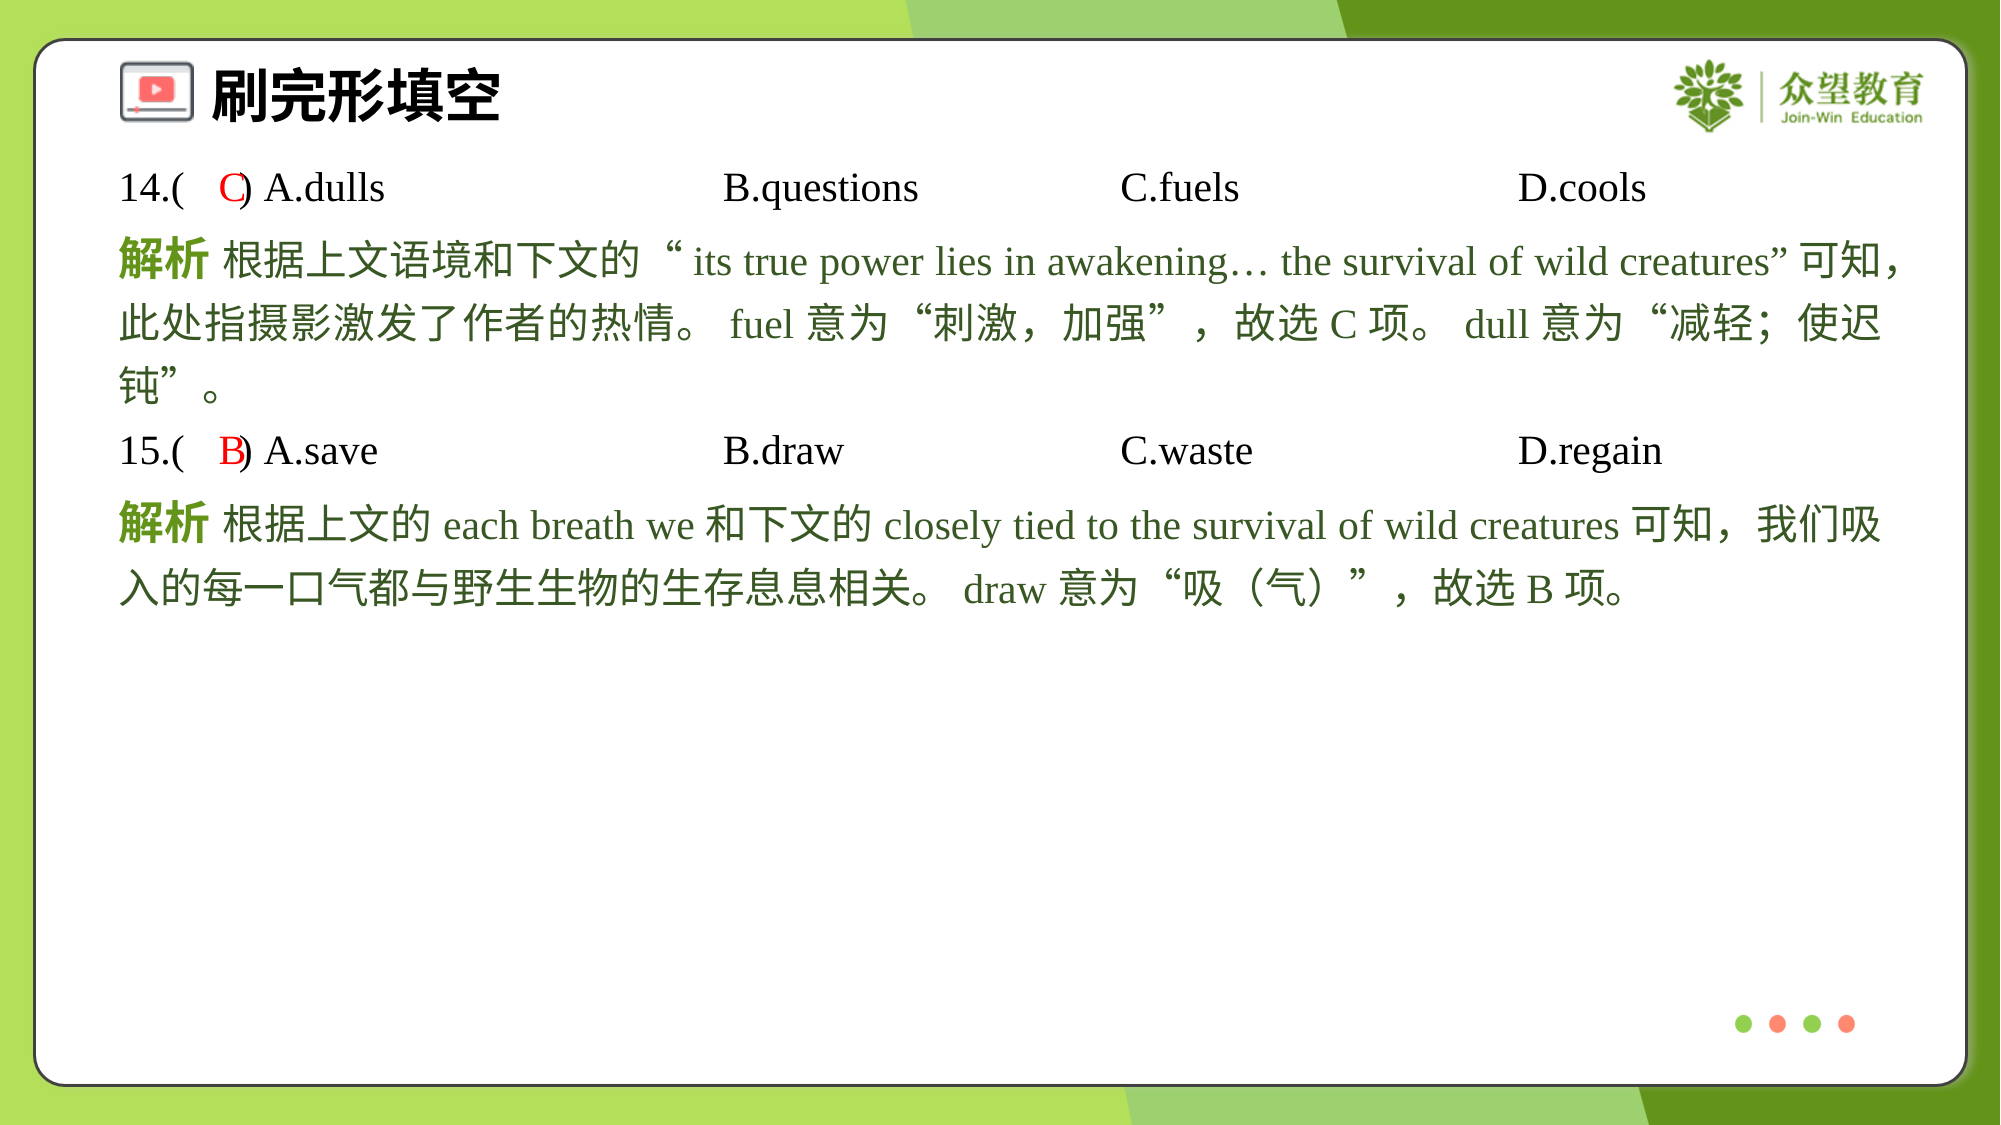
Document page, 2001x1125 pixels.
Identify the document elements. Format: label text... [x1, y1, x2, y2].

text_box 14.( ) A.dulls B.questions C.fuels D.cools [118, 146, 213, 204]
text_box 15.( ) A.save B.draw C.waste D.regain [252, 410, 1883, 468]
picture [0, 0, 2000, 1125]
text_box 14.( ) A.dulls B.questions C.fuels D.cools [252, 146, 1883, 204]
text_box 解析 根据上文的each breath we和下文的closely tied to the survival of wild creatures可知，我们吸入的每一口气都与野生生物的生存息息相关。draw意为“吸（气）”，故选B项。 [118, 480, 1883, 607]
text_box B [213, 410, 252, 469]
text_box 解析 根据上文语境和下文的“its true power lies in awakening… the survival of wild creatures”可知，此处指摄影激发了作者的热情。fuel意为“刺激，加强”，故选C项。dull意为“减轻；使迟钝”。 [118, 215, 1883, 405]
text_box 15.( ) A.save B.draw C.waste D.regain [118, 410, 213, 468]
text_box C [213, 146, 252, 205]
